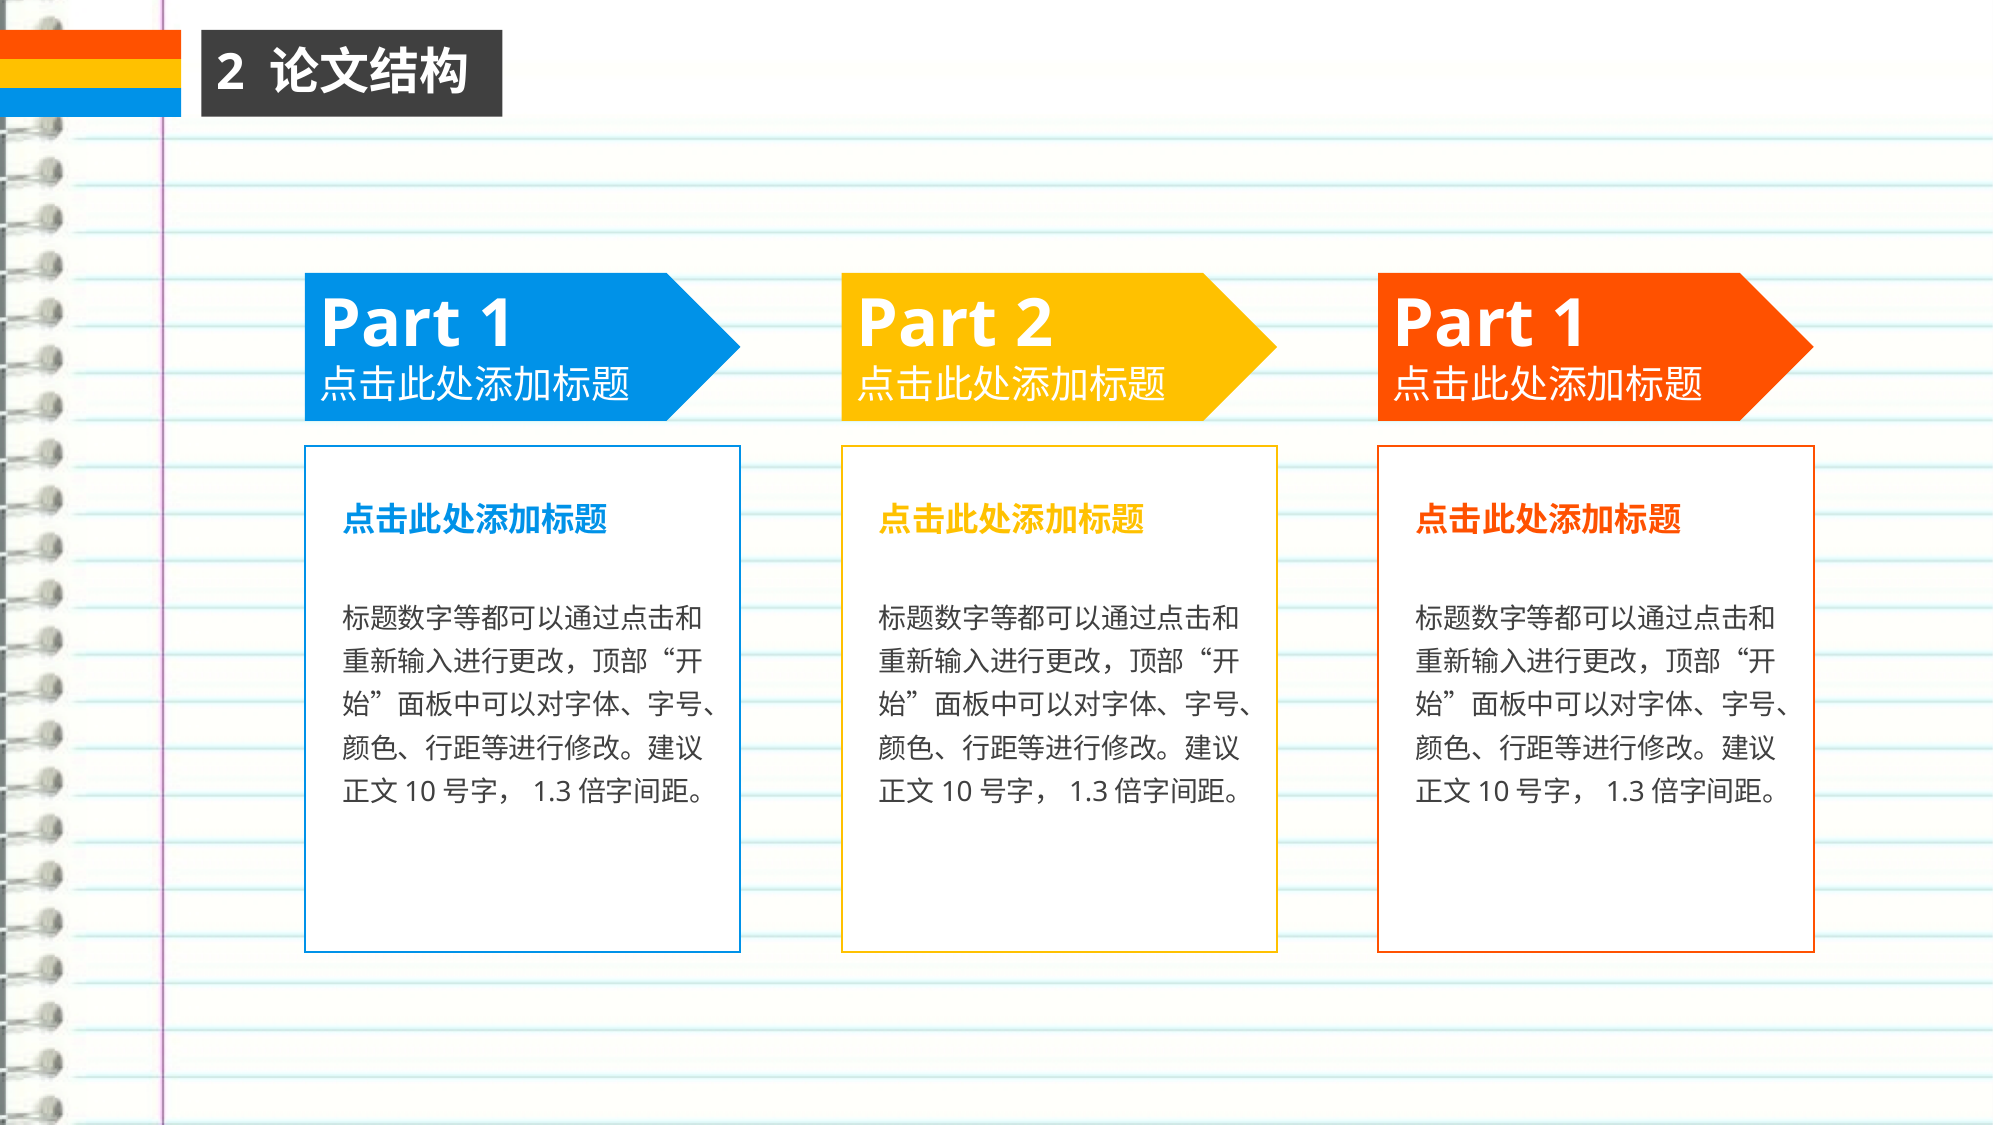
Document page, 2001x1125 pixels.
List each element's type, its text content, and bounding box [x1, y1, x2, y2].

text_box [1378, 272, 1814, 953]
list 2 论文结构 [200, 29, 503, 118]
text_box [841, 272, 1278, 953]
picture [0, 0, 2001, 1125]
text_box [304, 272, 741, 953]
